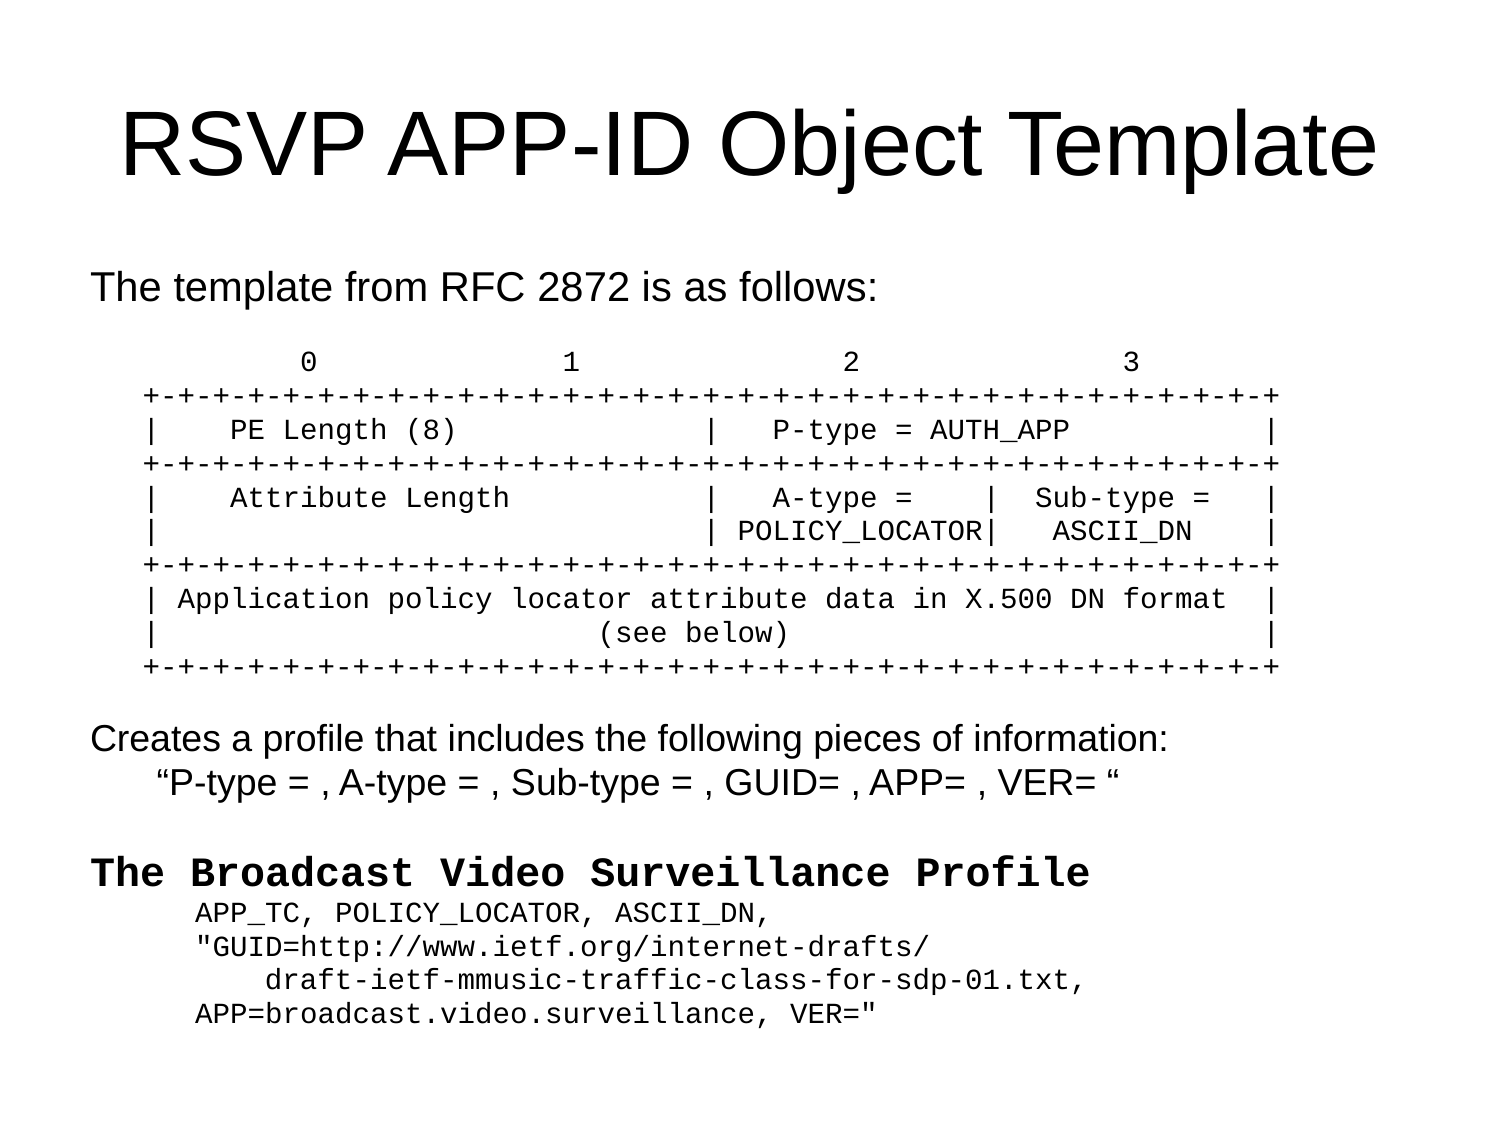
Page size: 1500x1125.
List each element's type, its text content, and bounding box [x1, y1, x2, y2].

title RSVP APP-ID Object Template [74, 44, 1426, 233]
list The template from RFC 2872 is as follows: 0 1 2 3 +-+-+-+-+-+-+-+-+-+-+-+-+-+-+-+-+-+-+-+-+-+-+-+-+-+-+-+-+-+-+-+-+ | PE Length (8) | P-type = AUTH_APP | +-+-+-+-+-+-+-+-+-+-+-+-+-+-+-+-+-+-+-+-+-+-+-+-+-+-+-+-+-+-+-+-+ | Attribute Length | A-type = | Sub-type = | | | POLICY_LOCATOR| ASCII_DN | +-+-+-+-+-+-+-+-+-+-+-+-+-+-+-+-+-+-+-+-+-+-+-+-+-+-+-+-+-+-+-+-+ | Application policy locator attribute data in X.500 DN format | | (see below) | +-+-+-+-+-+-+-+-+-+-+-+-+-+-+-+-+-+-+-+-+-+-+-+-+-+-+-+-+-+-+-+-+ Creates a profile that includes the following pieces of information: “P-type = , A-type = , Sub-type = , GUID= , APP= , VER= “ The Broadcast Video Surveillance Profile APP_TC, POLICY_LOCATOR, ASCII_DN, "GUID=http://www.ietf.org/internet-drafts/ draft-ietf-mmusic-traffic-class-for-sdp-01.txt, APP=broadcast.video.surveillance, VER=" [74, 262, 1426, 1076]
